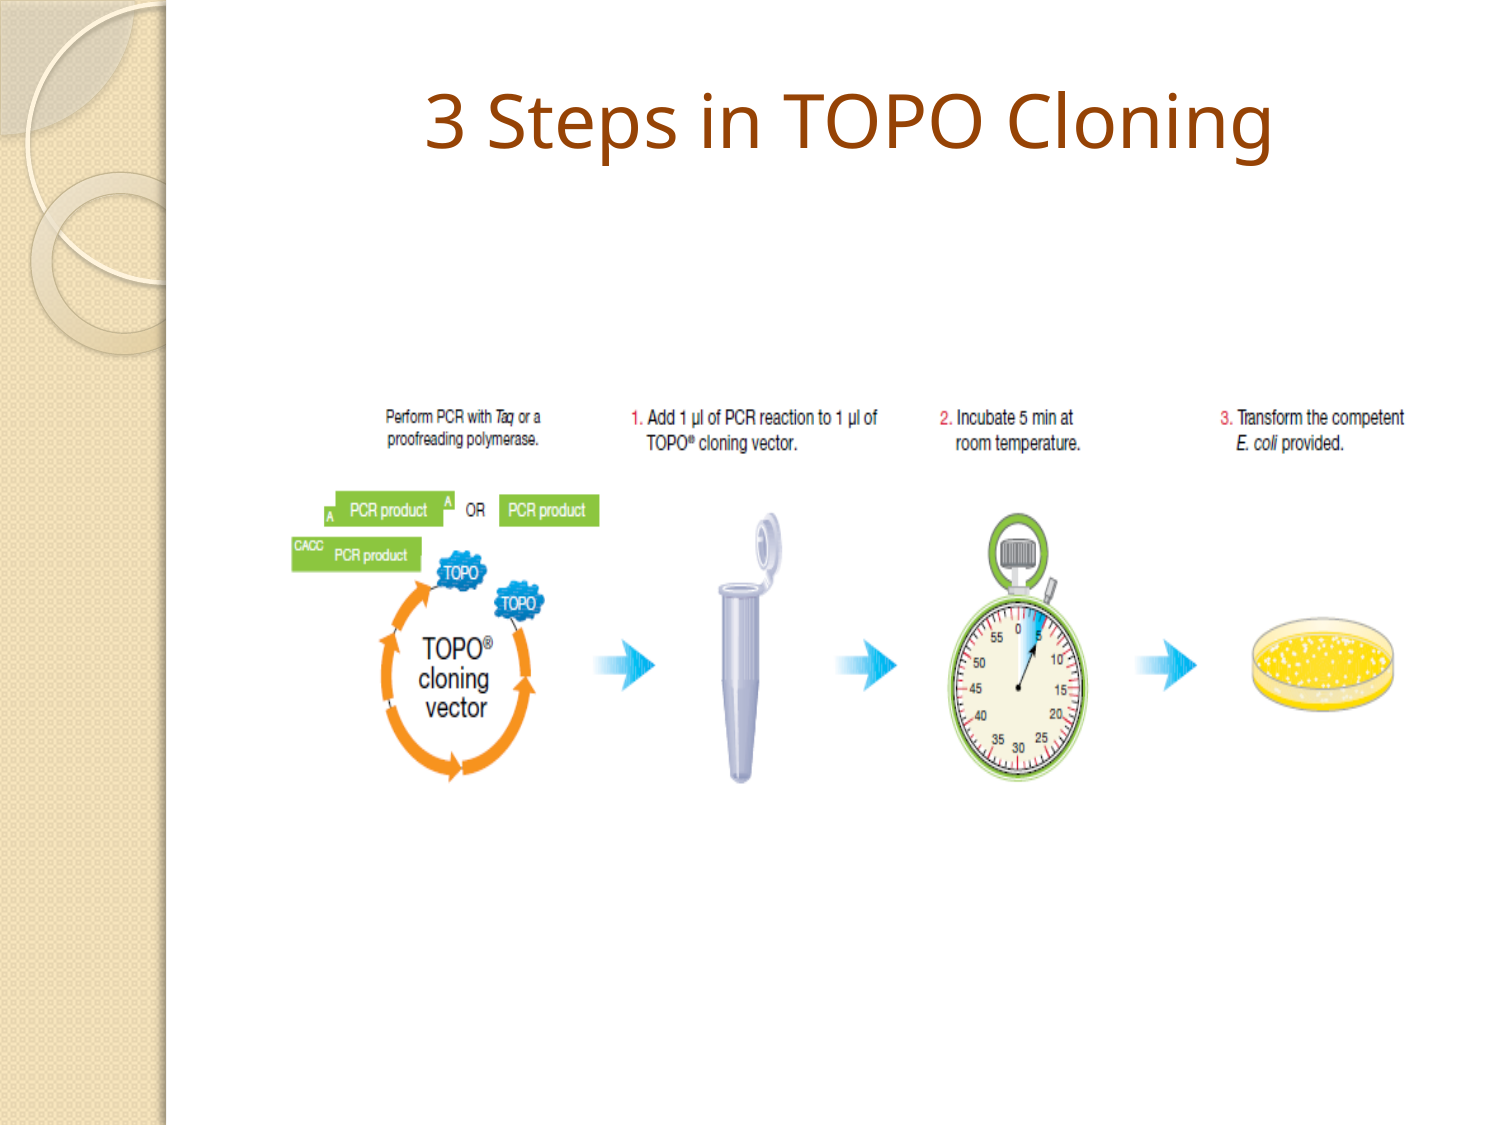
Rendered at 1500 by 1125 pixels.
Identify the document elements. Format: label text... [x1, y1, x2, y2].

text_box 3 Steps in TOPO Cloning [312, 66, 1388, 172]
picture [182, 302, 1500, 835]
